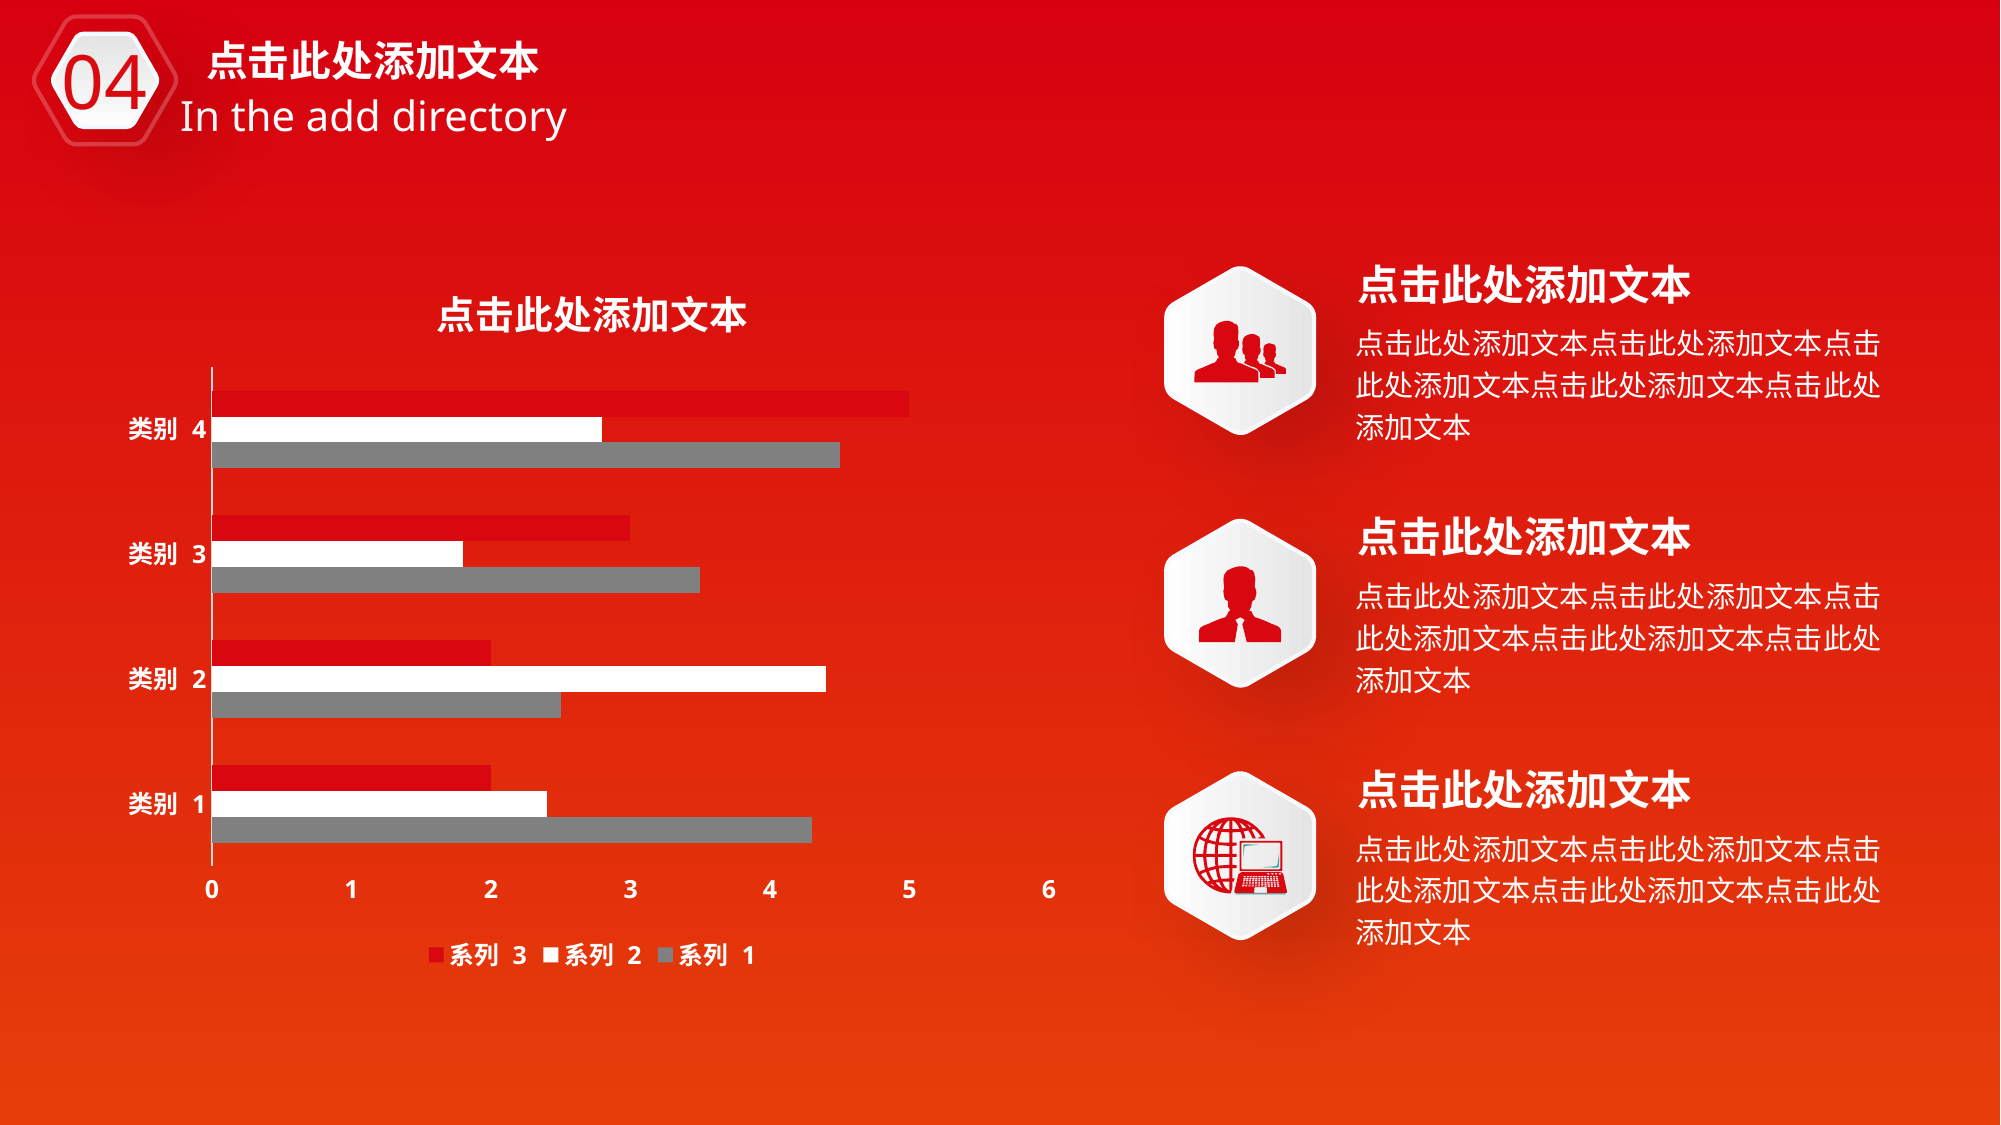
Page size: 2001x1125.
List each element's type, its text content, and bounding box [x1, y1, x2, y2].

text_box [1166, 520, 1314, 686]
text_box 点击此处添加文本 [1343, 251, 1707, 311]
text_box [1166, 773, 1314, 939]
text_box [34, 16, 177, 145]
chart [109, 250, 1076, 979]
text_box 点击此处添加文本 [1343, 756, 1707, 816]
text_box 点击此处添加文本点击此处添加文本点击此处添加文本点击此处添加文本点击此处添加文本 [1340, 816, 1924, 957]
text_box 点击此处添加文本点击此处添加文本点击此处添加文本点击此处添加文本点击此处添加文本 [1340, 311, 1924, 452]
text_box In the add directory [223, 82, 582, 148]
text_box 点击此处添加文本点击此处添加文本点击此处添加文本点击此处添加文本点击此处添加文本 [1340, 563, 1924, 705]
text_box 点击此处添加文本 [191, 27, 556, 82]
text_box 点击此处添加文本 [1343, 503, 1707, 563]
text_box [1166, 268, 1314, 433]
